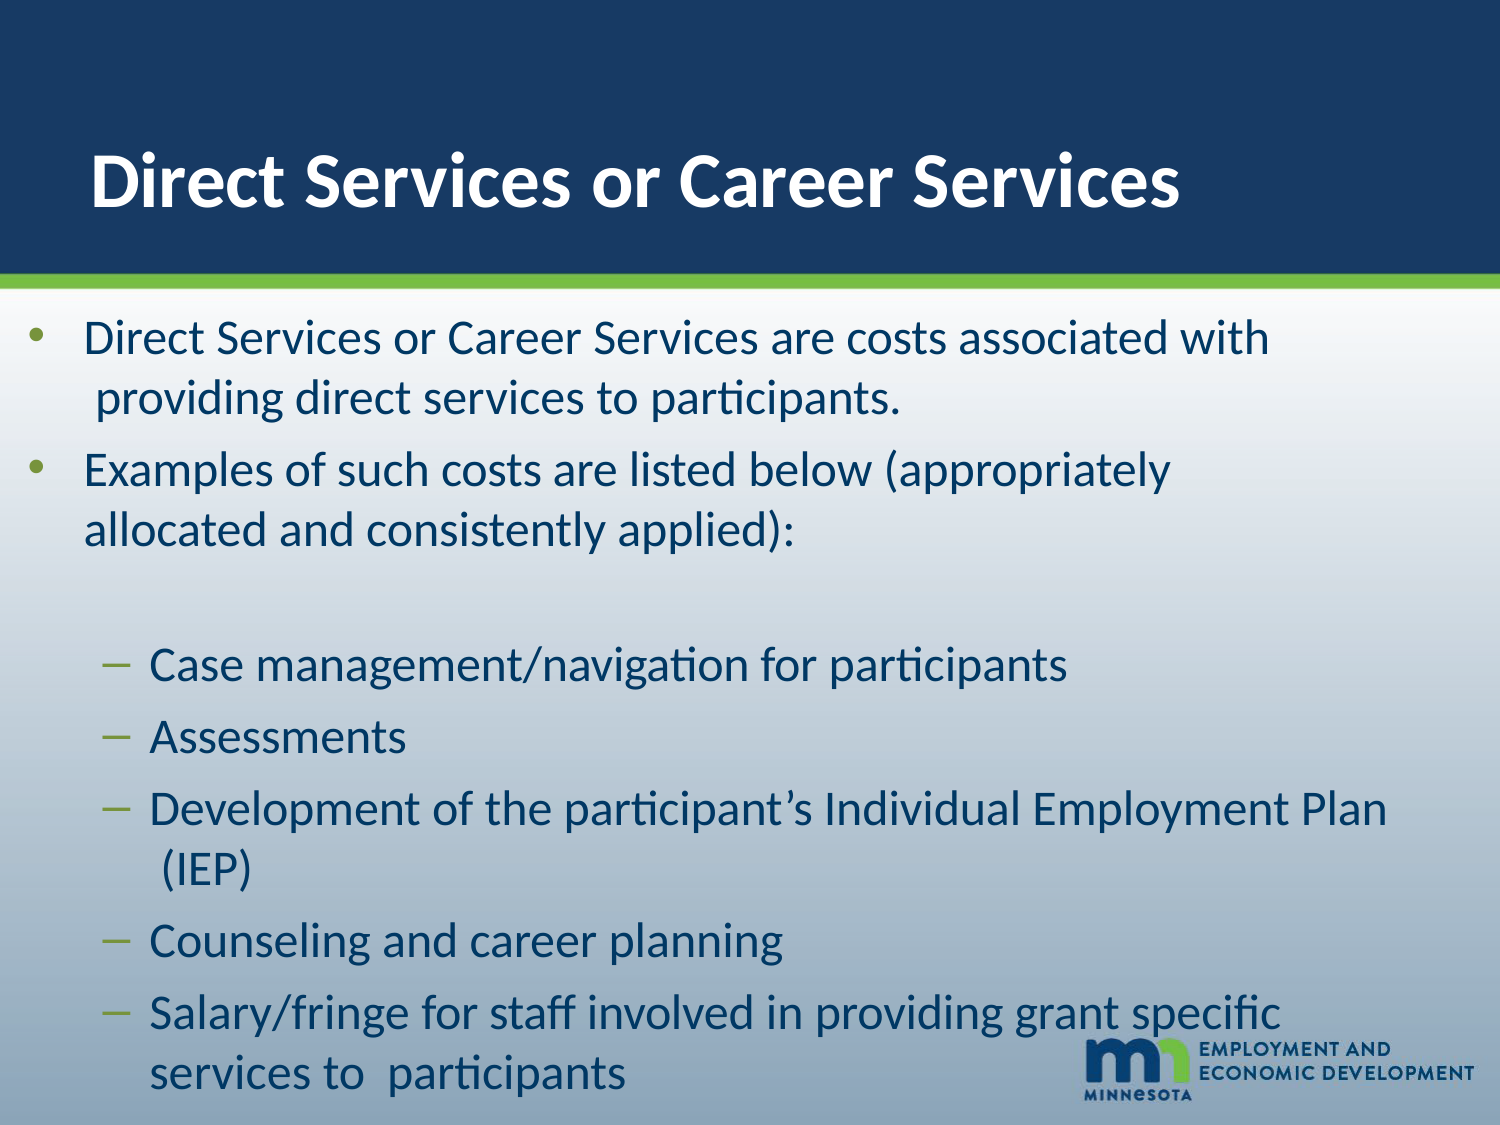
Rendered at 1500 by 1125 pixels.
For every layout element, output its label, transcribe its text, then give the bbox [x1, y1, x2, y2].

title Direct Services or Career Services [87, 126, 1184, 302]
picture [0, 0, 1500, 1125]
text_box Direct Services or Career Services are costs associated with providing direct services to participants. Examples of such costs are listed below (appropriately allocated and consistently applied): Case management/navigation for participants Assessments Development of the participant’s Individual Employment Plan (IEP) Counseling and career planning Salary/fringe for staff involved in providing grant specific services to participants [25, 302, 1399, 1125]
